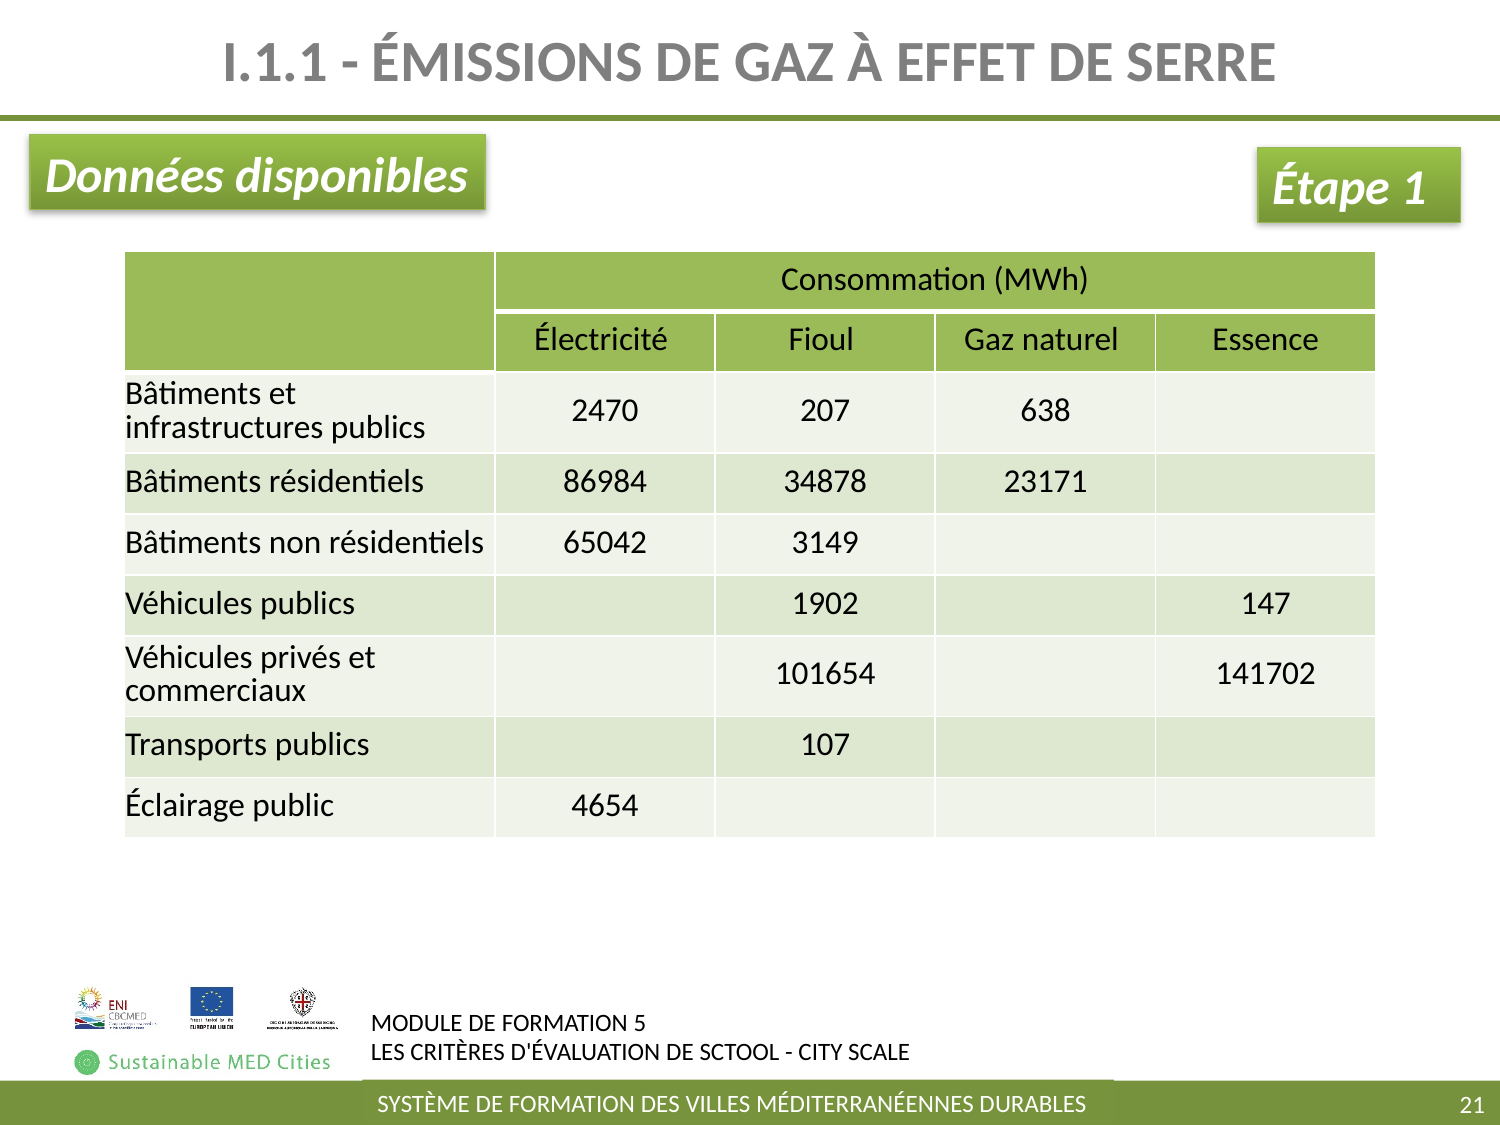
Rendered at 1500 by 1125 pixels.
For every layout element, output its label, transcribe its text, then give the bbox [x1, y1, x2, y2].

table_cell 34878 [716, 454, 934, 513]
table_cell Transports publics [125, 717, 494, 777]
slide_number ‹#› [1149, 1081, 1500, 1125]
table_cell 2470 [496, 373, 714, 452]
table_cell [496, 637, 714, 716]
table_cell Électricité [496, 314, 714, 371]
text_box Données disponibles [30, 134, 486, 210]
table_cell 147 [1156, 576, 1375, 635]
table_cell Véhicules publics [125, 576, 494, 635]
table_cell [716, 778, 934, 837]
title I.1.1 - ÉMISSIONS DE GAZ À EFFET DE SERRE [0, 0, 1500, 117]
table_cell Fioul [716, 314, 934, 371]
table_cell Gaz naturel [936, 314, 1155, 371]
table_cell [1156, 717, 1375, 777]
table_cell Véhicules privés et commerciaux [125, 637, 494, 716]
table_cell [1156, 515, 1375, 574]
table_cell 638 [936, 373, 1155, 452]
picture [62, 978, 356, 1080]
table_cell Bâtiments non résidentiels [125, 515, 494, 574]
table_cell Essence [1156, 314, 1375, 371]
table_cell [936, 576, 1155, 635]
table_cell [1156, 778, 1375, 837]
text_box SYSTÈME DE FORMATION DES VILLES MÉDITERRANÉENNES DURABLES [362, 1079, 1114, 1125]
table_cell Bâtiments résidentiels [125, 454, 494, 513]
table_cell Éclairage public [125, 778, 494, 837]
table_cell 1902 [716, 576, 934, 635]
table_cell 3149 [716, 515, 934, 574]
table_cell 207 [716, 373, 934, 452]
table_cell 65042 [496, 515, 714, 574]
table_cell [1156, 454, 1375, 513]
table_cell 141702 [1156, 637, 1375, 716]
table_cell 101654 [716, 637, 934, 716]
table_cell [936, 778, 1155, 837]
table_header Consommation (MWh) [496, 252, 1375, 309]
table_header [125, 252, 494, 370]
table_cell [496, 576, 714, 635]
text_box Étape 1 [1257, 147, 1461, 223]
table_cell [496, 717, 714, 777]
table_cell [936, 717, 1155, 777]
table_cell 107 [716, 717, 934, 777]
table_cell 86984 [496, 454, 714, 513]
table_cell 23171 [936, 454, 1155, 513]
table_cell [1156, 373, 1375, 452]
table_cell [936, 515, 1155, 574]
table_cell [936, 637, 1155, 716]
table_cell Bâtiments et infrastructures publics [125, 375, 494, 452]
table_cell 4654 [496, 778, 714, 837]
